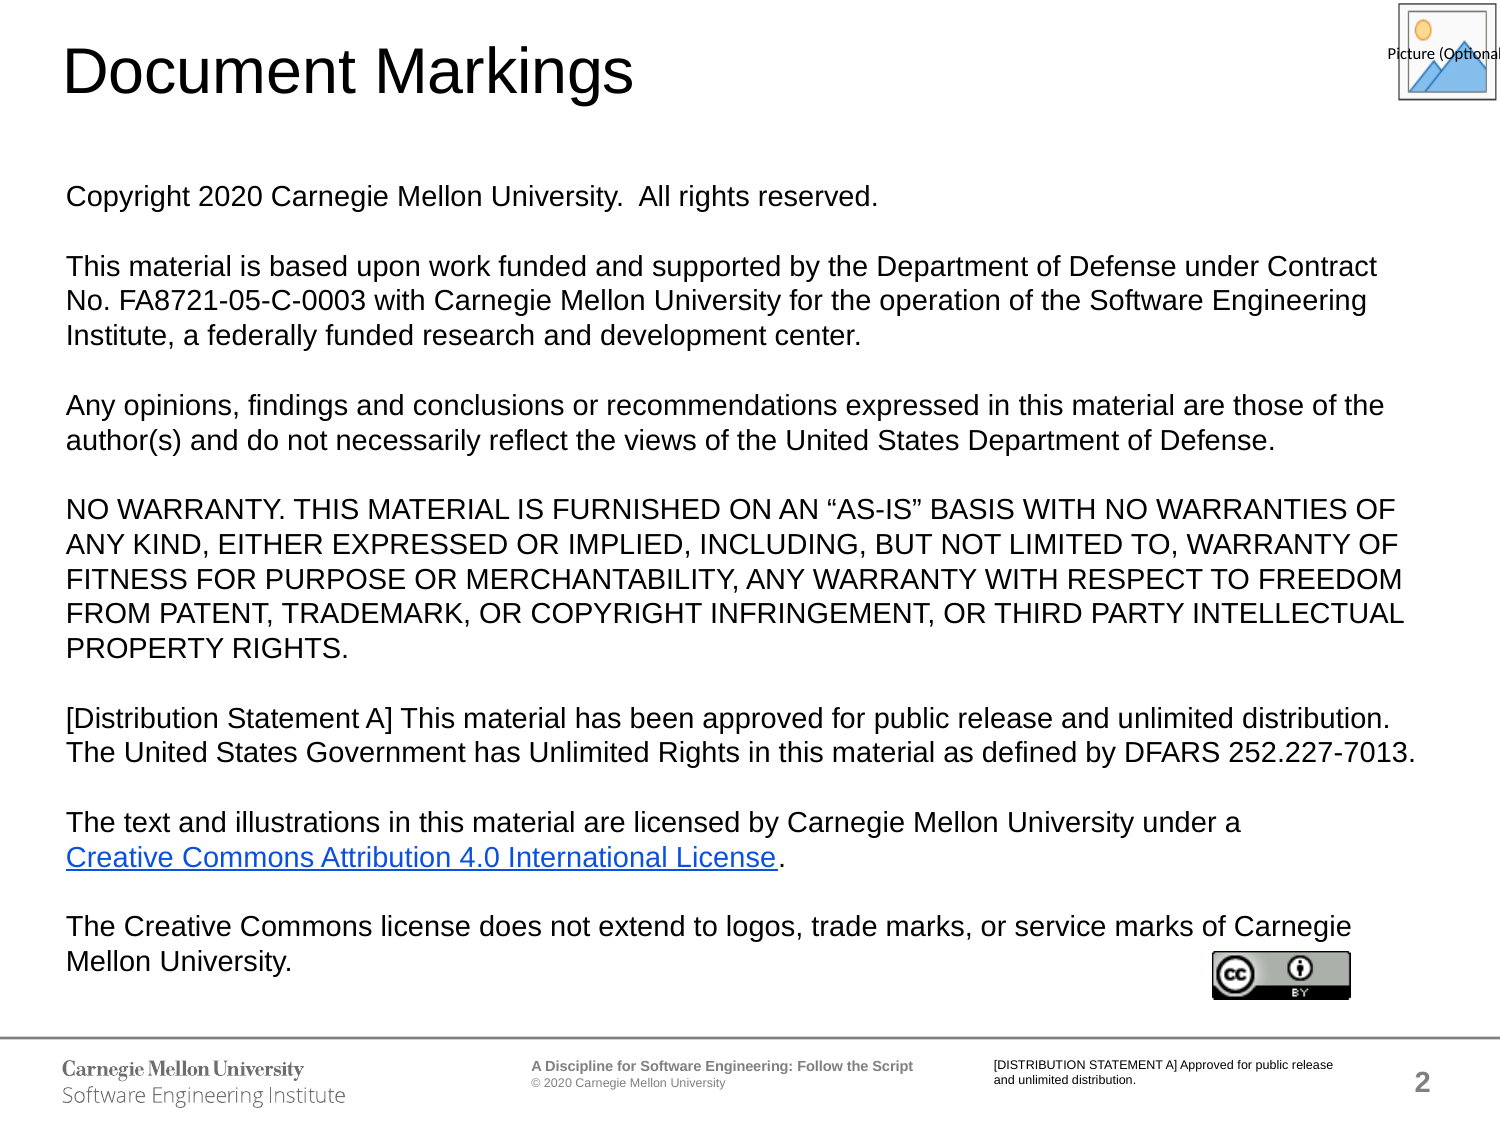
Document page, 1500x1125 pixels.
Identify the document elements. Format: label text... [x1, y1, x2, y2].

picture [1394, 0, 1500, 105]
text_box [0, 0, 1394, 91]
list Copyright 2020 Carnegie Mellon University. All rights reserved. This material is based upon work funded and supported by the Department of Defense under Contract No. FA8721-05-C-0003 with Carnegie Mellon University for the operation of the Software Engineering Institute, a federally funded research and development center. Any opinions, findings and conclusions or recommendations expressed in this material are those of the author(s) and do not necessarily reflect the views of the United States Department of Defense. NO WARRANTY. THIS MATERIAL IS FURNISHED ON AN “AS-IS” BASIS WITH NO WARRANTIES OF ANY KIND, EITHER EXPRESSED OR IMPLIED, INCLUDING, BUT NOT LIMITED TO, WARRANTY OF FITNESS FOR PURPOSE OR MERCHANTABILITY, ANY WARRANTY WITH RESPECT TO FREEDOM FROM PATENT, TRADEMARK, OR COPYRIGHT INFRINGEMENT, OR THIRD PARTY INTELLECTUAL PROPERTY RIGHTS. [Distribution Statement A] This material has been approved for public release and unlimited distribution. The United States Government has Unlimited Rights in this material as defined by DFARS 252.227-7013. The text and illustrations in this material are licensed by Carnegie Mellon University under a Creative Commons Attribution 4.0 International License. The Creative Commons license does not extend to logos, trade marks, or service marks of Carnegie Mellon University. [65, 177, 1431, 1000]
picture [1212, 951, 1351, 1000]
title Document Markings [62, 91, 1338, 182]
